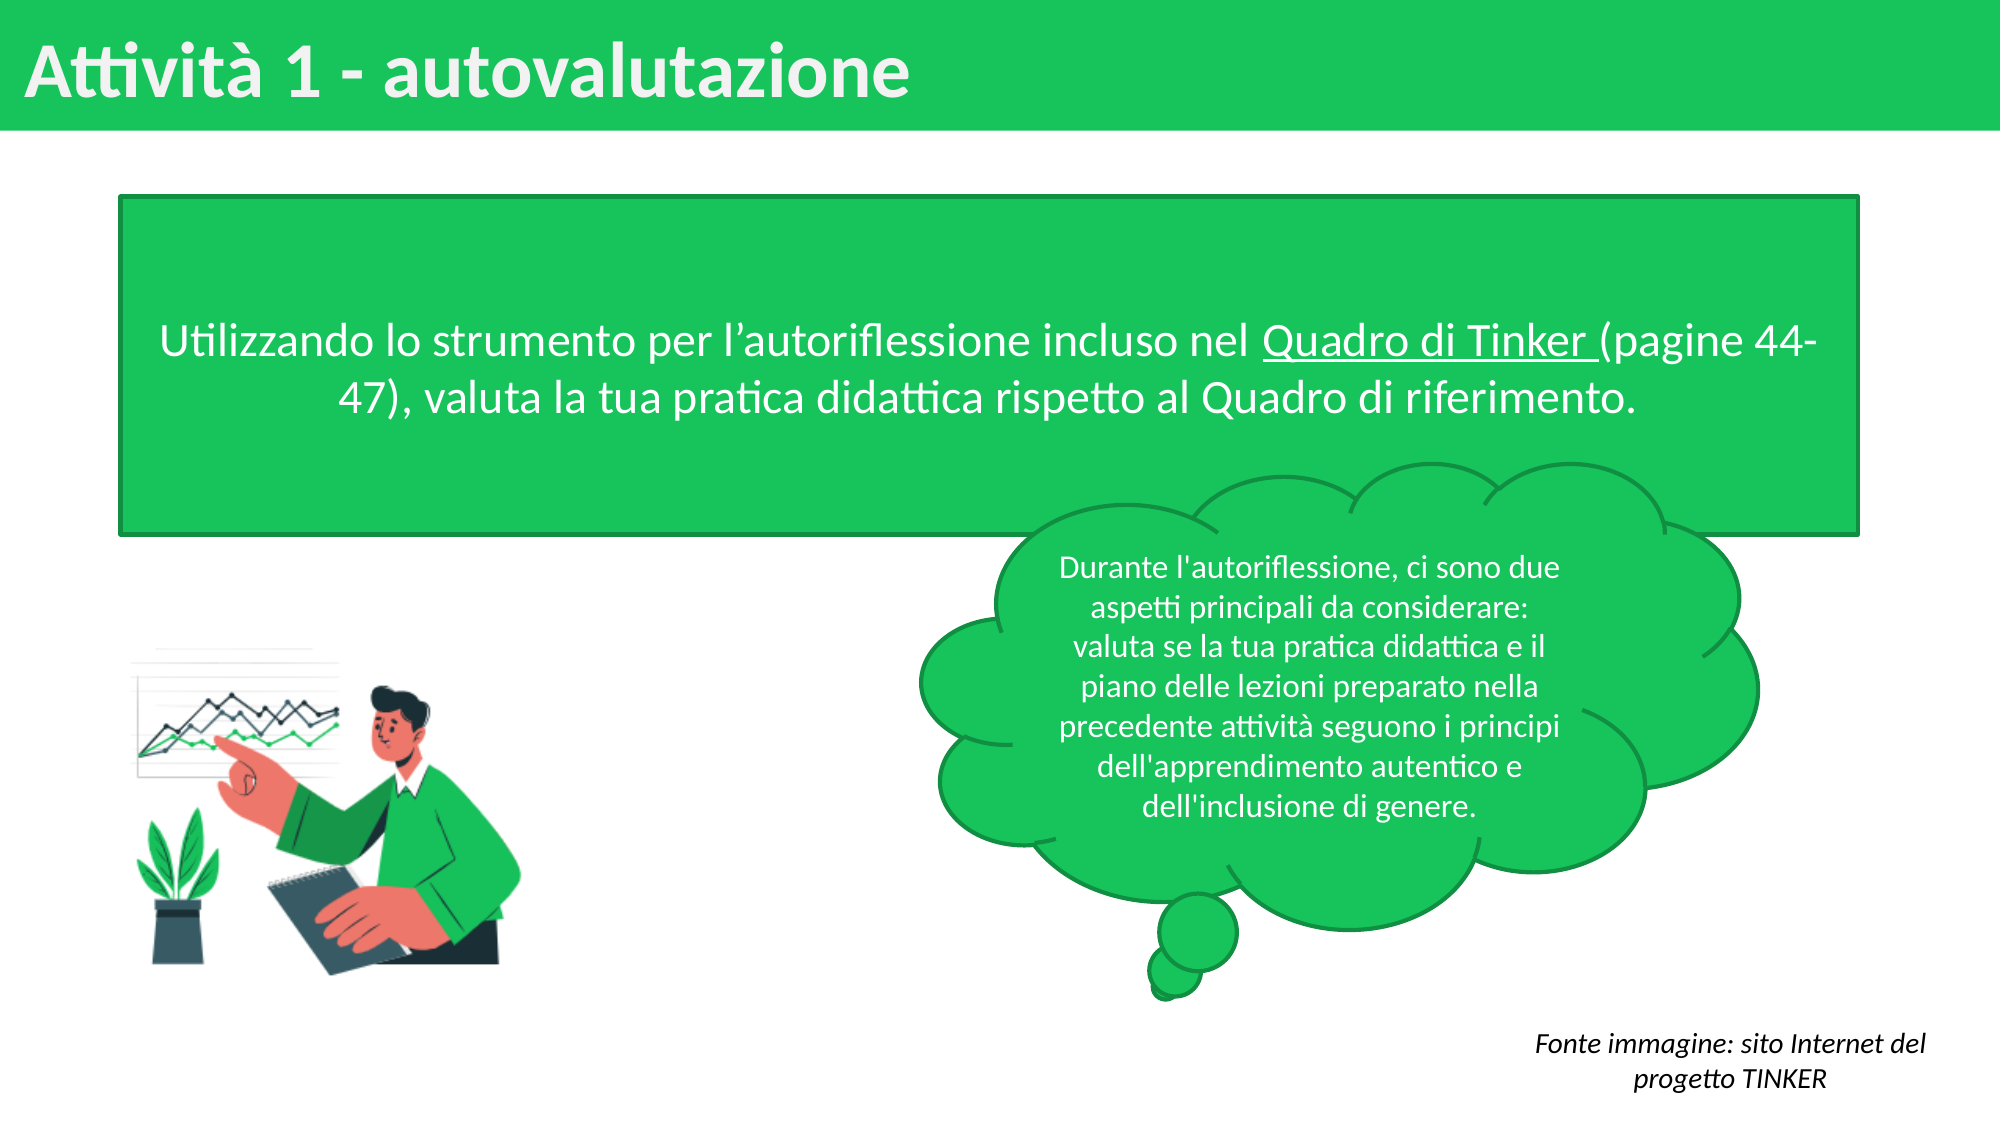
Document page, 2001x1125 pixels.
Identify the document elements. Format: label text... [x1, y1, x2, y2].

text_box Utilizzando lo strumento per l’autoriflessione incluso nel Quadro di Tinker (pagine 44-47), valuta la tua pratica didattica rispetto al Quadro di riferimento. [120, 196, 1858, 535]
picture [120, 625, 526, 1010]
text_box Fonte immagine: sito Internet del progetto TINKER [1474, 1009, 1987, 1067]
title Attività 1 - autovalutazione [16, 13, 1976, 131]
text_box Durante l'autoriflessione, ci sono due aspetti principali da considerare: valuta se la tua pratica didattica e il piano delle lezioni preparato nella precedente attività seguono i principi dell'apprendimento autentico e dell'inclusione di genere. [921, 463, 1759, 1000]
